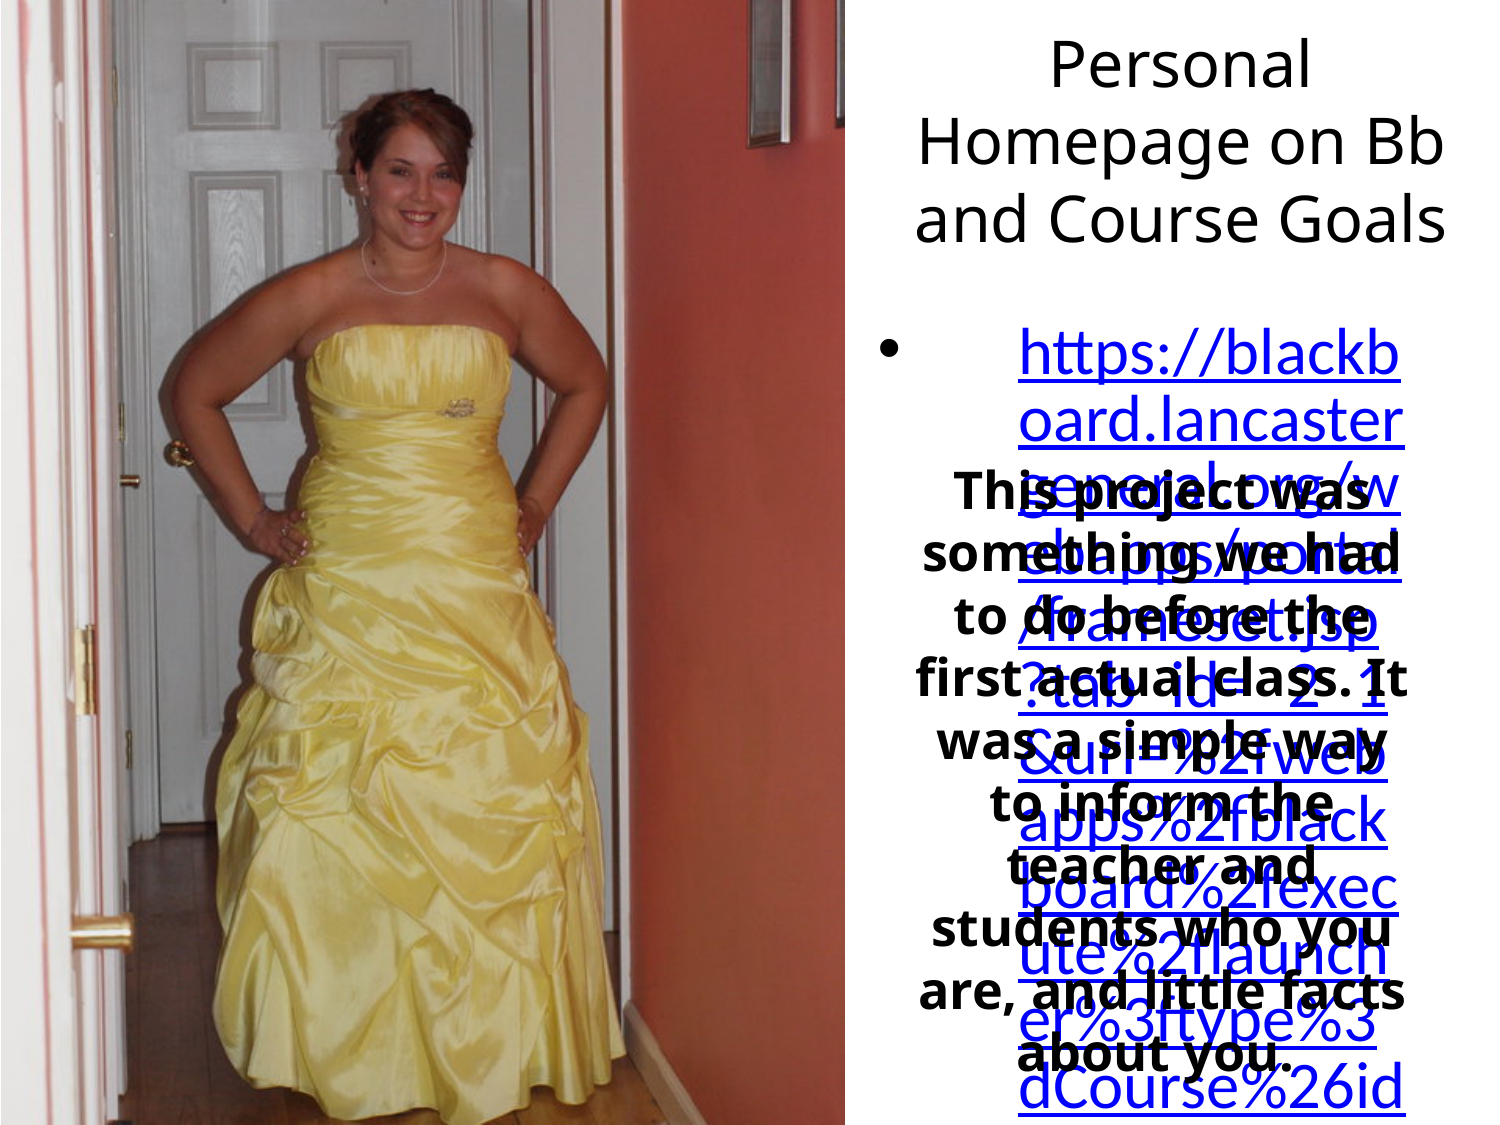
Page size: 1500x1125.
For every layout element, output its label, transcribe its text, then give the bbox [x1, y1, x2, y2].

text_box This project was something we had to do before the first actual class. It was a simple way to inform the teacher and students who you are, and little facts about you. [899, 449, 1425, 1125]
picture [0, 0, 845, 1125]
list https://blackboard.lancastergeneral.org/webapps/portal/frameset.jsp?tab_id=_2_1&url=%2fwebapps%2fblackboard%2fexecute%2flauncher%3ftype%3dCourse%26id%3d_1579_1%26url%3d [862, 299, 1425, 463]
title Personal Homepage on Bb and Course Goals [887, 45, 1475, 233]
